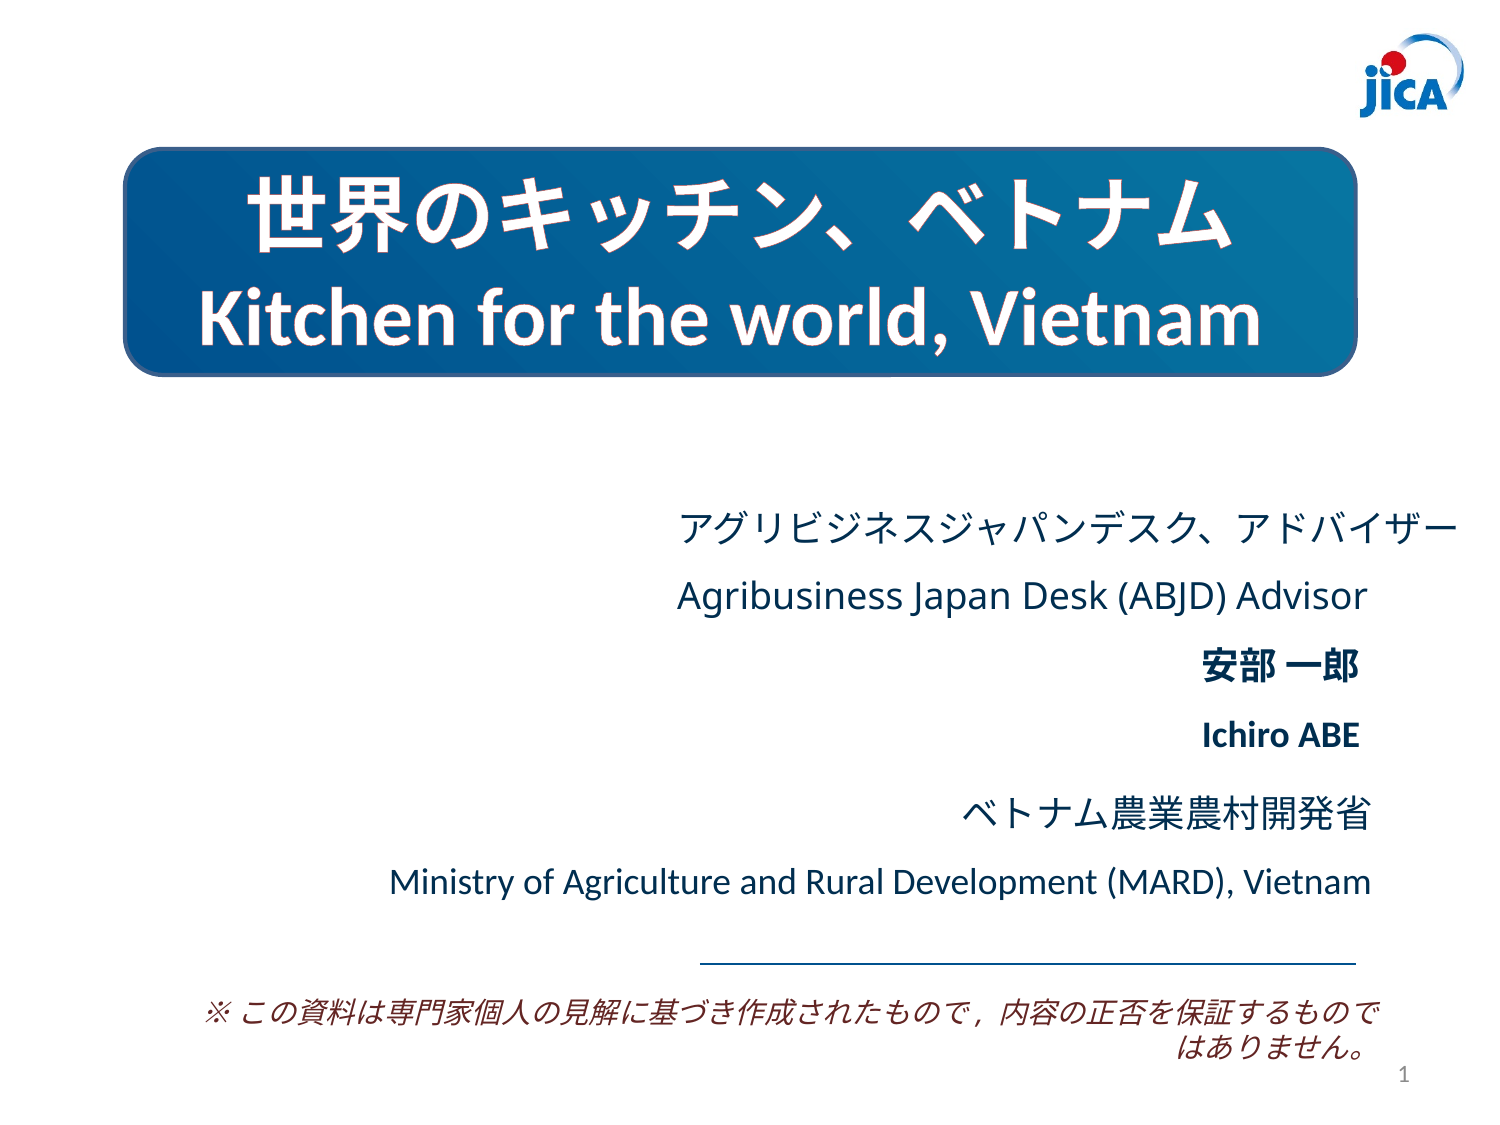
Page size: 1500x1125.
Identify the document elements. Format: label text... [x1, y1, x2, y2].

text_box 世界のキッチン、ベトナム Kitchen for the world, Vietnam [122, 146, 1358, 378]
text_box アグリビジネスジャパンデスク、アドバイザー Agribusiness Japan Desk (ABJD) Advisor [662, 474, 1500, 625]
text_box ベトナム農業農村開発省 Ministry of Agriculture and Rural Development (MARD), Vietnam [335, 773, 1389, 965]
slide_number 1 [1074, 1042, 1425, 1103]
picture [1355, 27, 1467, 120]
text_box 安部 一郎 Ichiro ABE [1137, 612, 1375, 763]
text_box ※この資料は専門家個人の見解に基づき作成されたもので, 内容の正否を保証するものではありません。 [175, 987, 1394, 1073]
